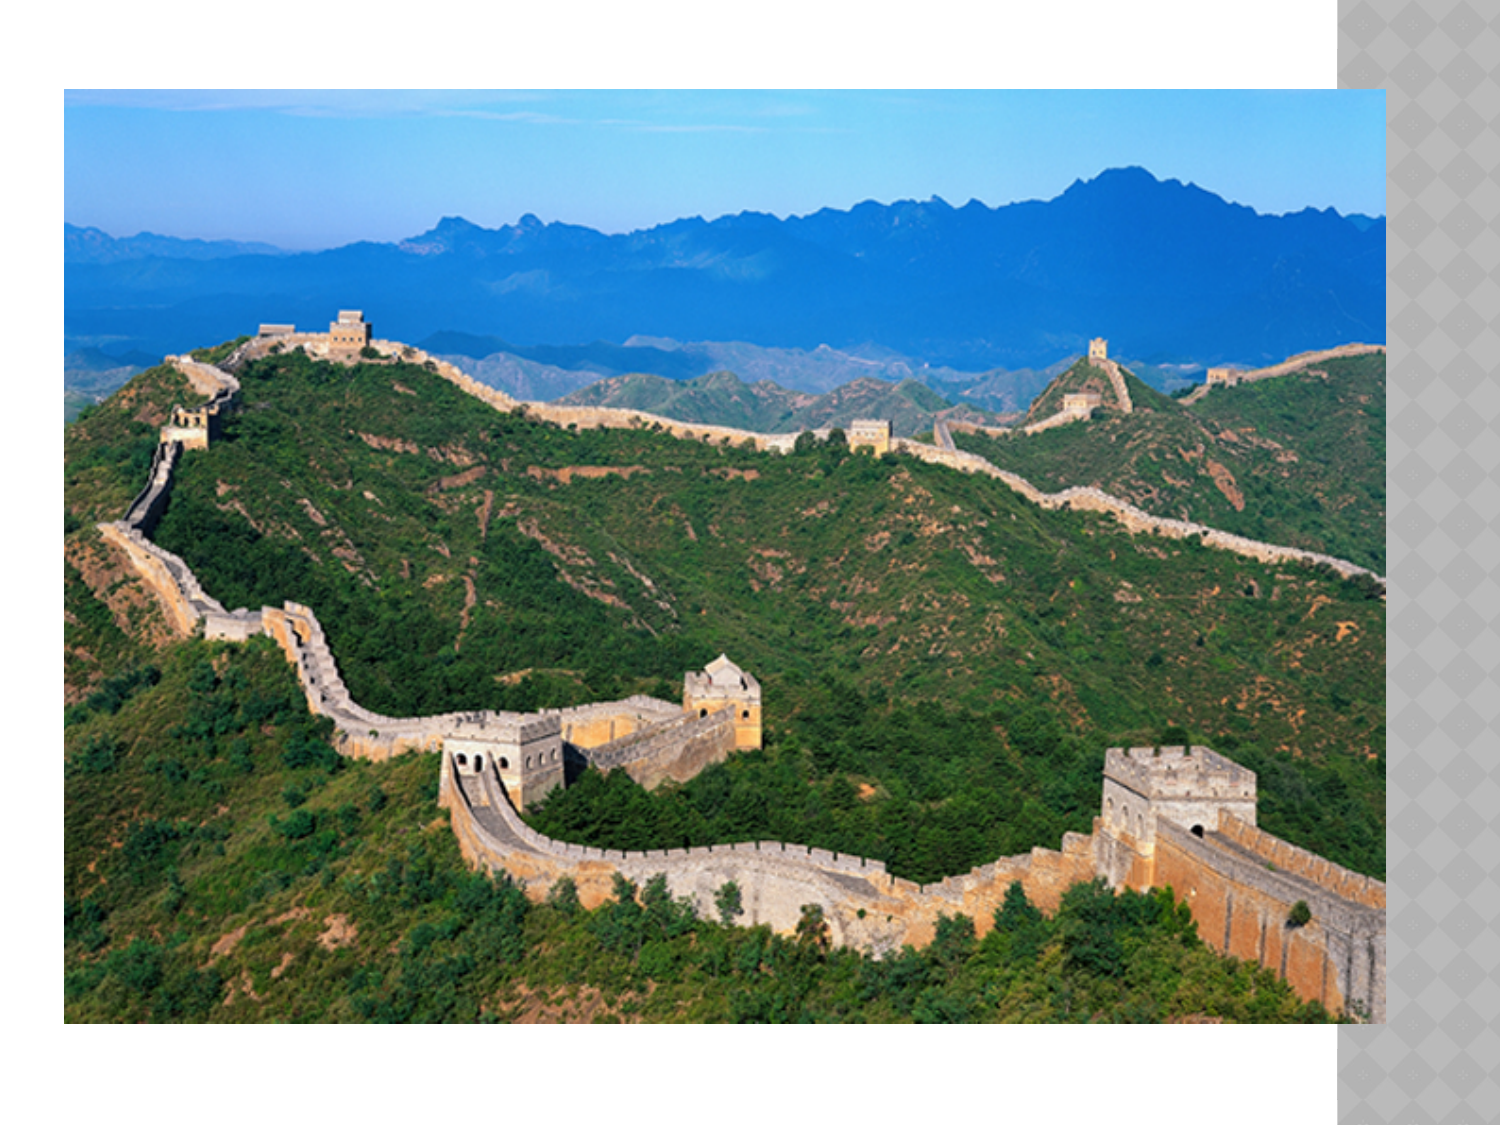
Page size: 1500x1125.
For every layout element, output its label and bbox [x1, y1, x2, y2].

list [64, 89, 1386, 1024]
